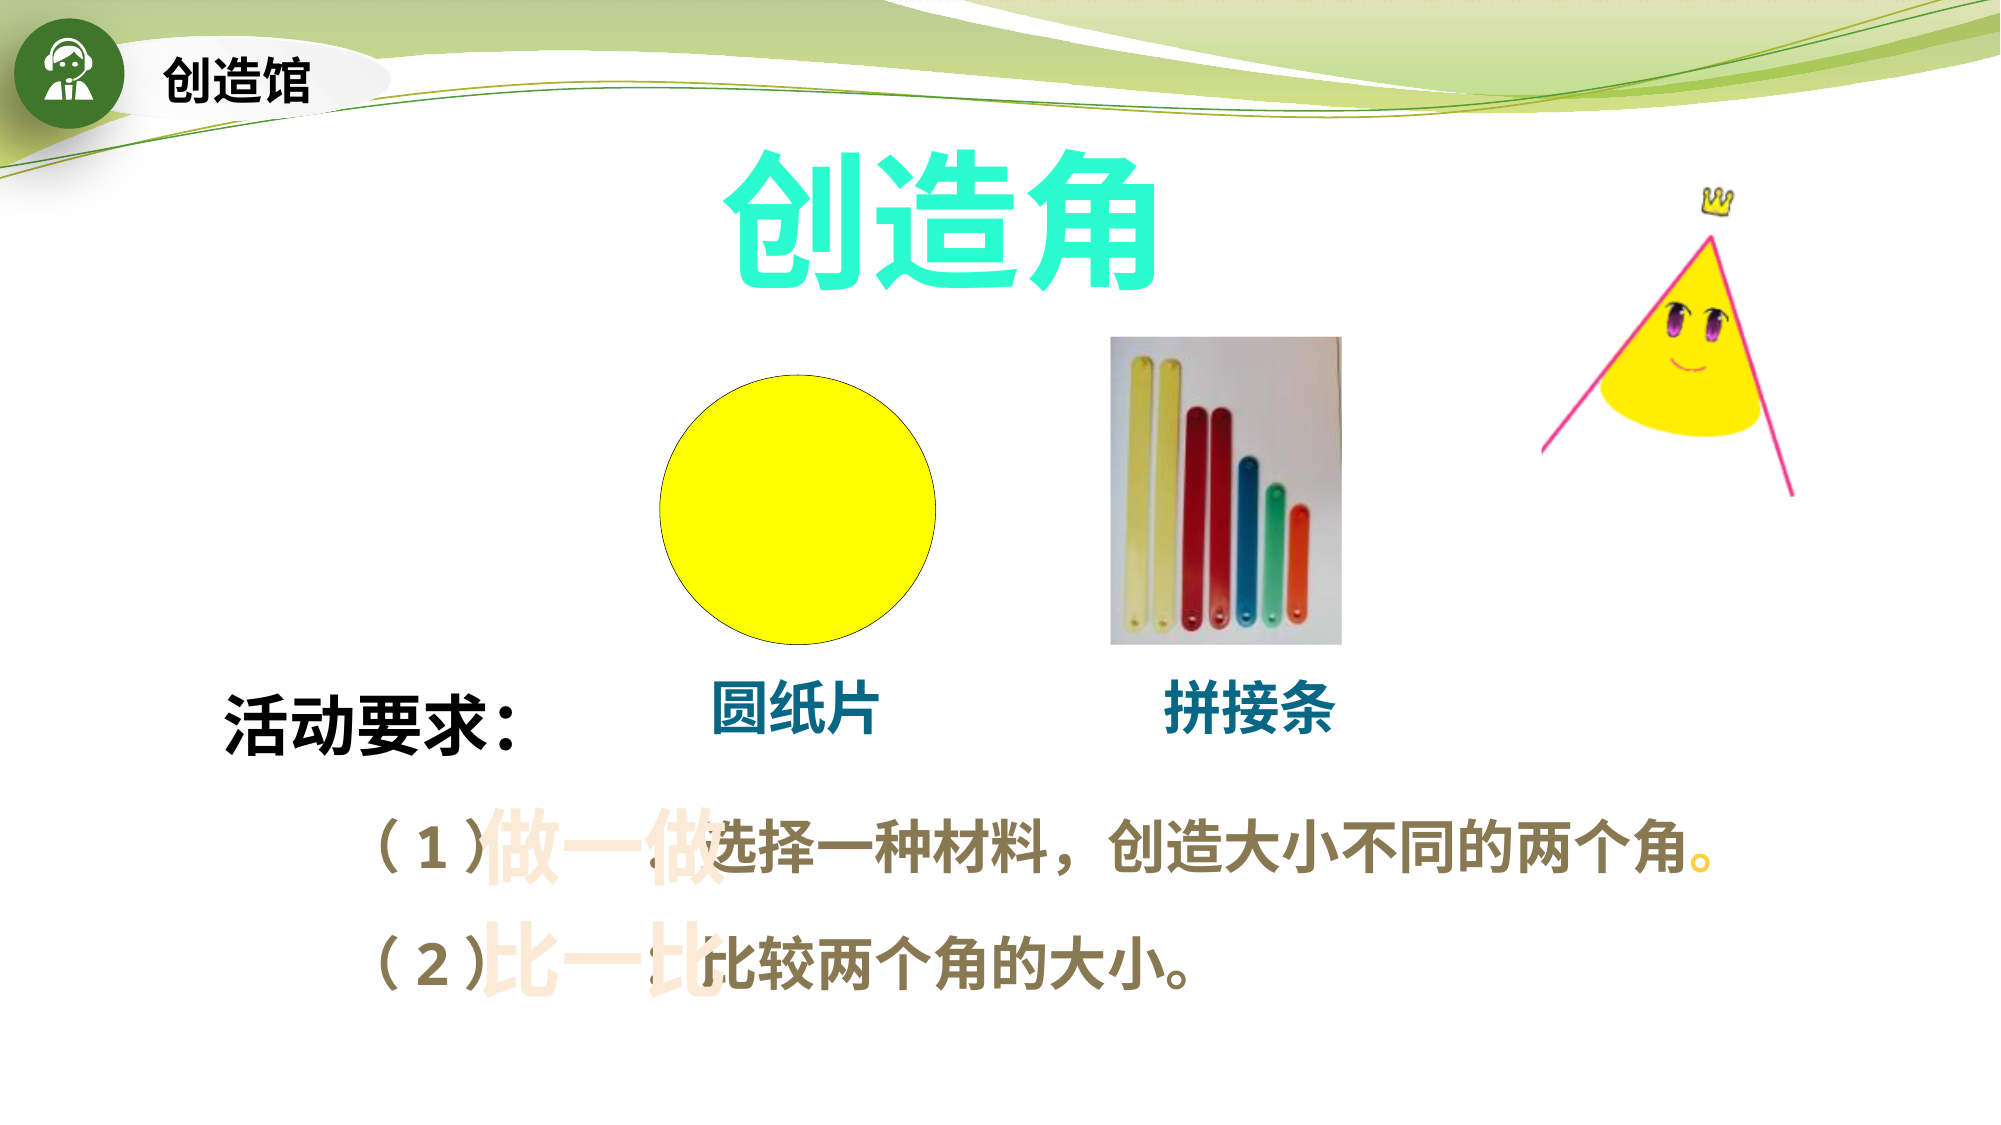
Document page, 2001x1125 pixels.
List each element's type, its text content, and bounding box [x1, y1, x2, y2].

text_box （1） ：选择一种材料，创造大小不同的两个角。 [327, 802, 460, 888]
text_box （2） ：比较两个角的大小。 [746, 919, 1417, 1005]
text_box 比一比 [460, 900, 746, 1016]
text_box 创造角 [705, 120, 1186, 316]
text_box [659, 374, 937, 646]
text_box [50, 35, 396, 121]
text_box （2） ：比较两个角的大小。 [327, 919, 460, 1005]
picture [1110, 336, 1342, 645]
text_box 活动要求： [207, 676, 572, 771]
text_box 做一做 [460, 787, 746, 900]
text_box 圆纸片 [695, 663, 900, 749]
text_box （1） ：选择一种材料，创造大小不同的两个角。 [746, 802, 1833, 888]
text_box [44, 53, 50, 71]
text_box 拼接条 [1148, 663, 1353, 749]
picture [1541, 185, 1814, 522]
text_box [44, 87, 50, 100]
text_box [13, 17, 111, 130]
